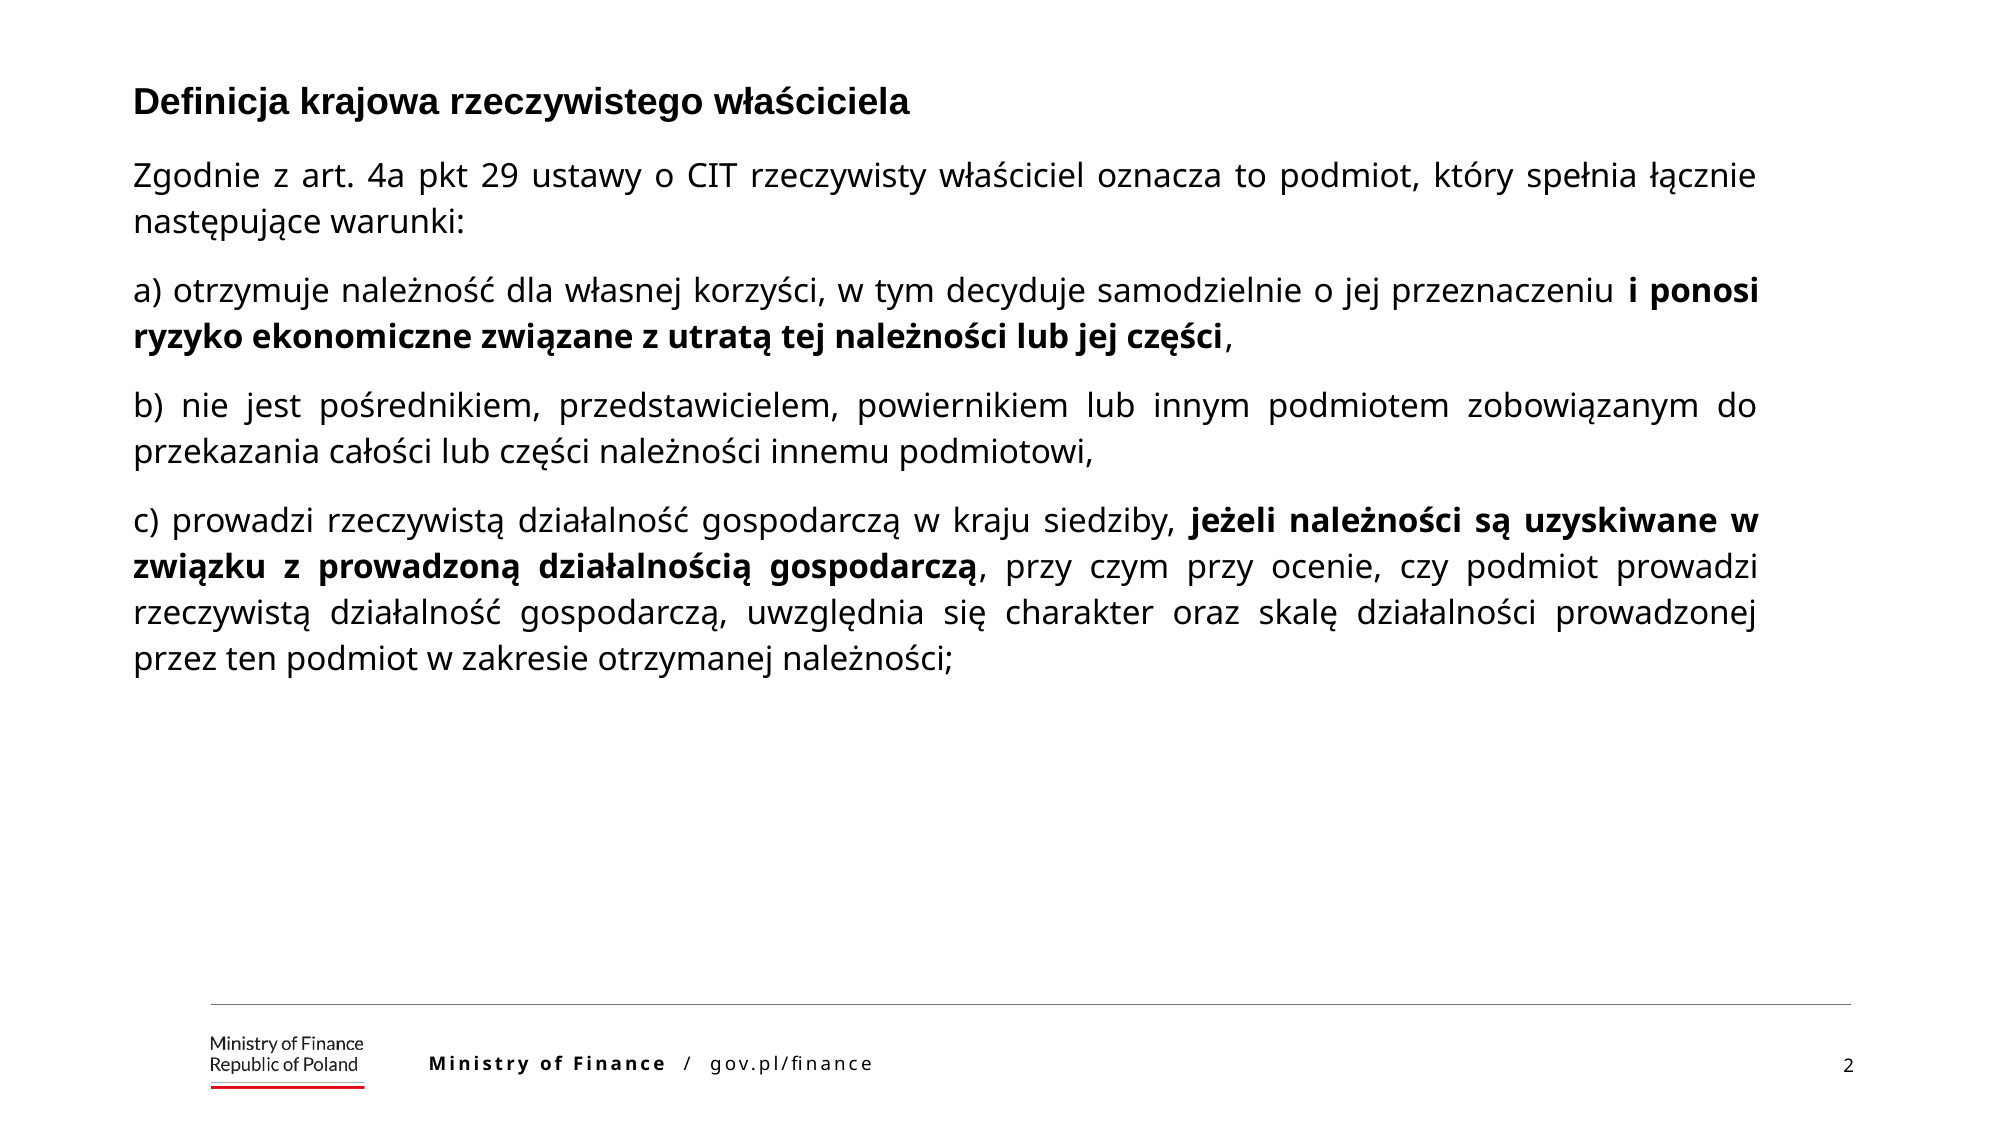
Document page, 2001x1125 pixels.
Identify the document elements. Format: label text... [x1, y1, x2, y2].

text_box [193, 1019, 875, 1102]
text_box Zgodnie z art. 4a pkt 29 ustawy o CIT rzeczywisty właściciel oznacza to podmiot, który spełnia łącznie następujące warunki: a) otrzymuje należność dla własnej korzyści, w tym decyduje samodzielnie o jej przeznaczeniu i ponosi ryzyko ekonomiczne związane z utratą tej należności lub jej części, b) nie jest pośrednikiem, przedstawicielem, powiernikiem lub innym podmiotem zobowiązanym do przekazania całości lub części należności innemu podmiotowi, c) prowadzi rzeczywistą działalność gospodarczą w kraju siedziby, jeżeli należności są uzyskiwane w związku z prowadzoną działalnością gospodarczą, przy czym przy ocenie, czy podmiot prowadzi rzeczywistą działalność gospodarczą, uwzględnia się charakter oraz skalę działalności prowadzonej przez ten podmiot w zakresie otrzymanej należności; [118, 140, 1775, 685]
text_box Definicja krajowa rzeczywistego właściciela [118, 70, 1759, 130]
